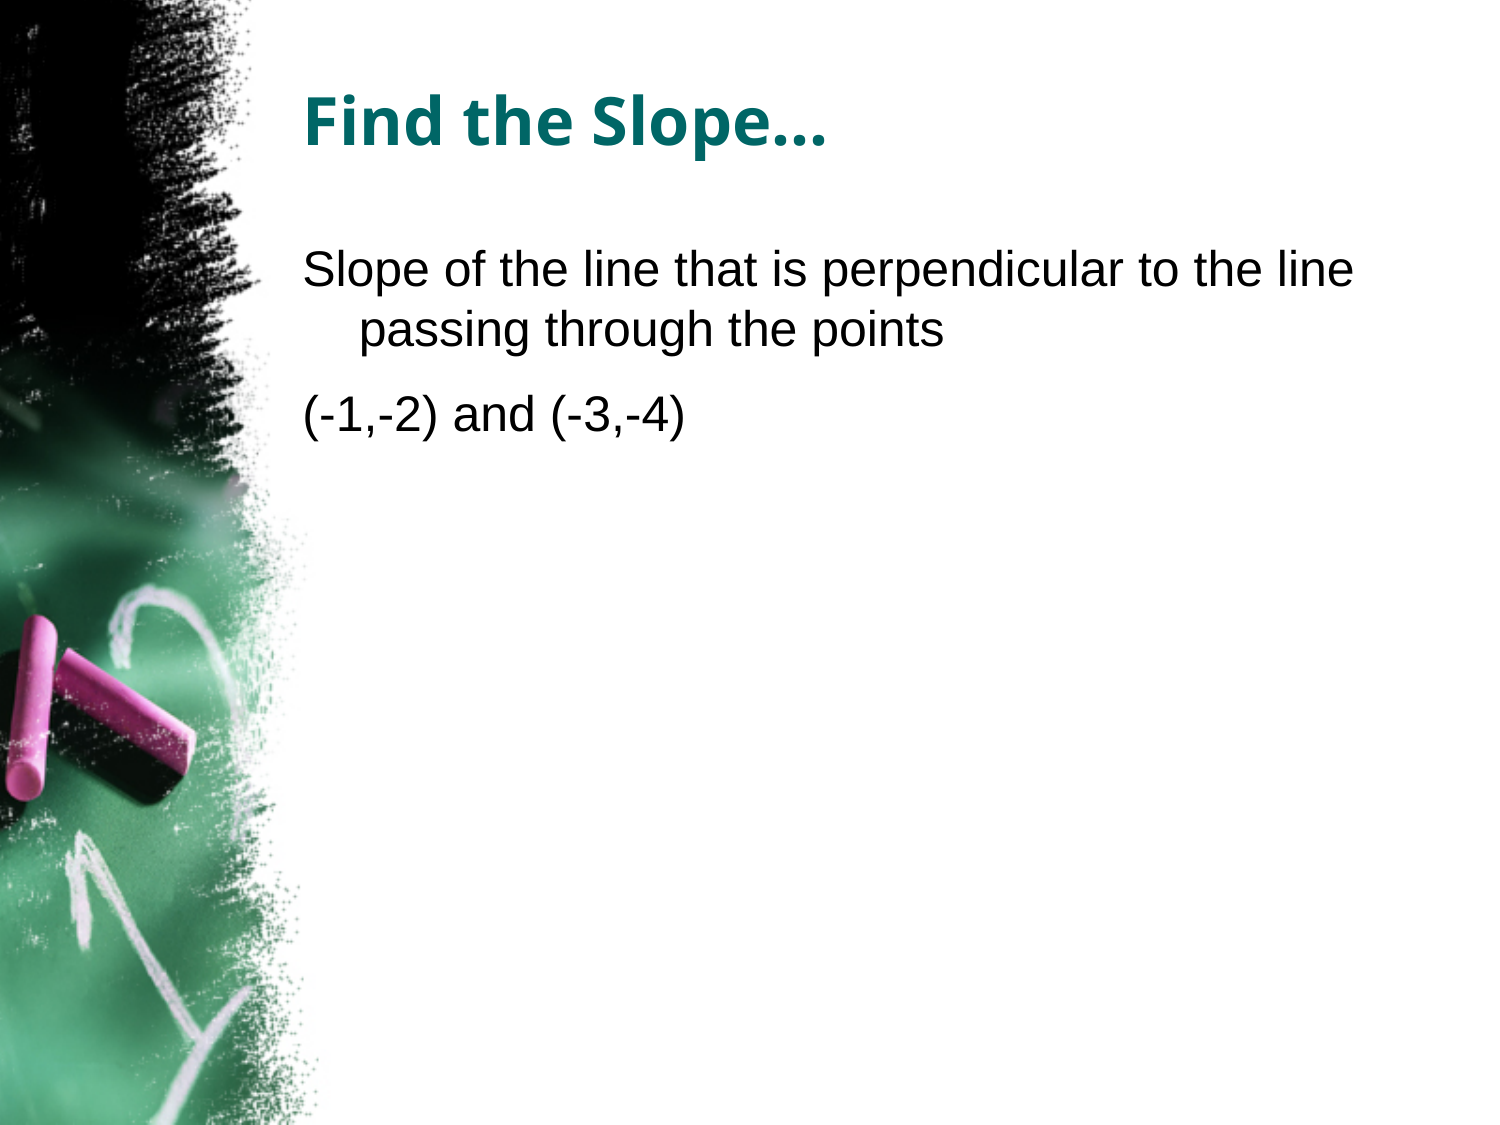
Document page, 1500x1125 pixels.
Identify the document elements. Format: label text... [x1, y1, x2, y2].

picture [0, 0, 1500, 1125]
title Find the Slope… [287, 49, 1438, 188]
list Slope of the line that is perpendicular to the line passing through the points (-1,-2) and (-3,-4) [287, 228, 1438, 980]
